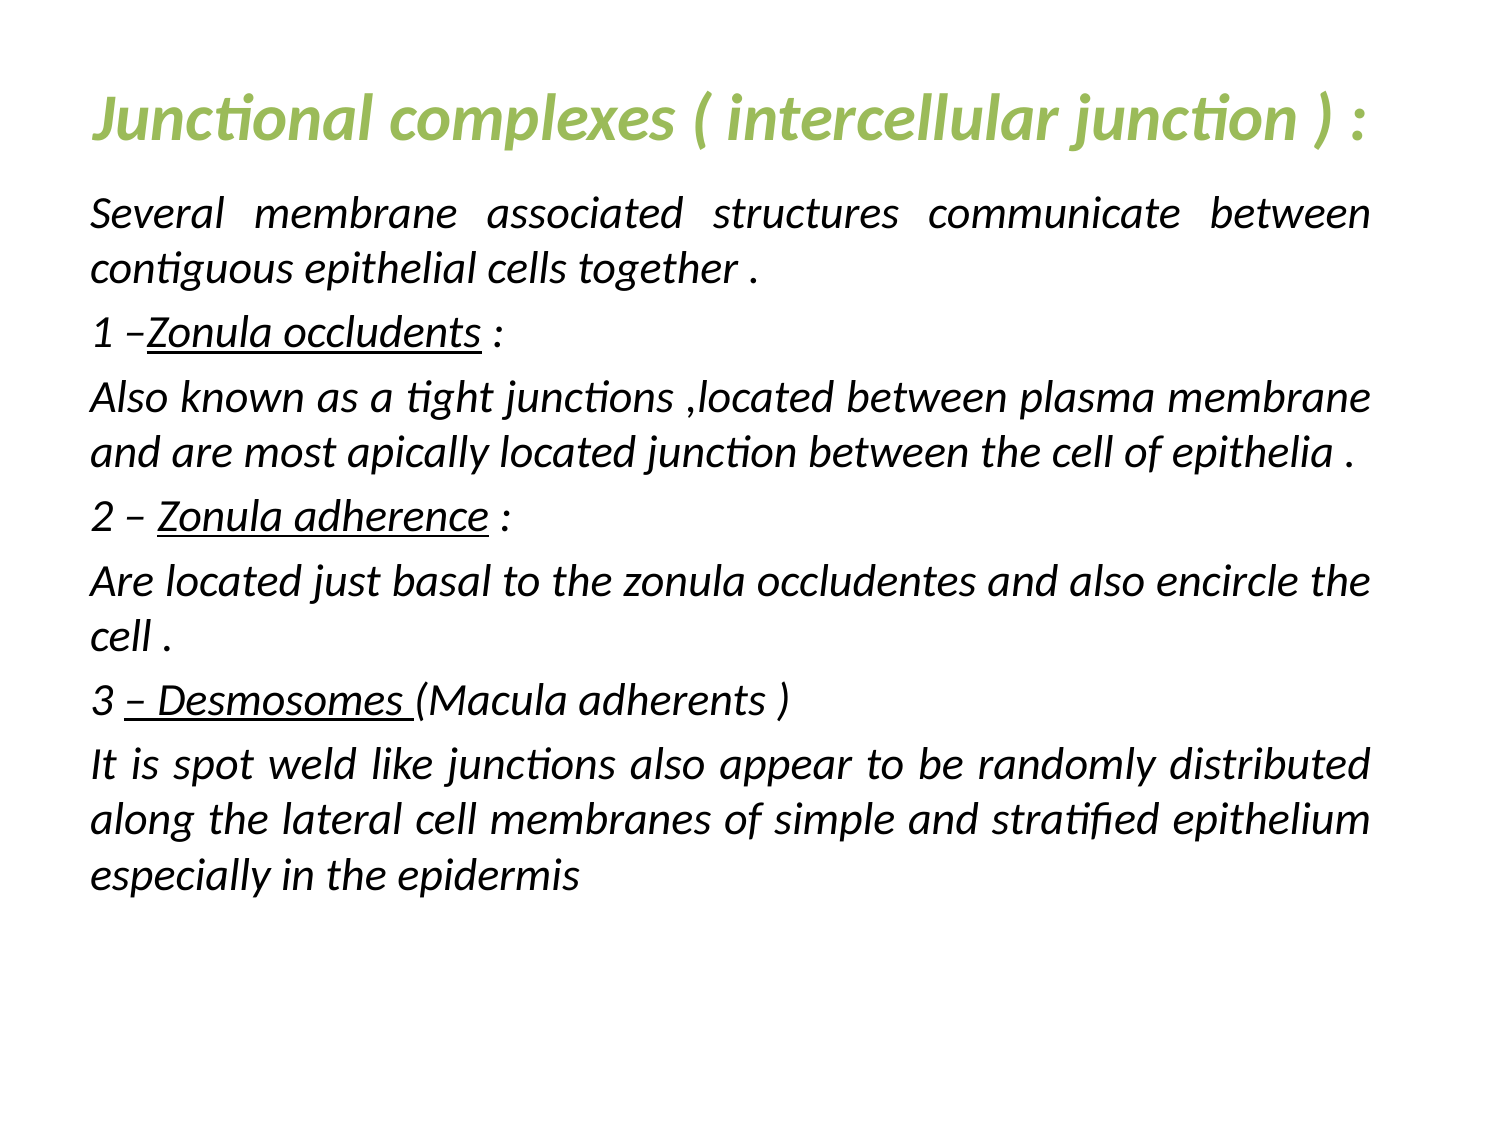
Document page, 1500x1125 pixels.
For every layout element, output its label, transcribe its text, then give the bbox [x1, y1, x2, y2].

title Junctional complexes ( intercellular junction ) : [75, 62, 1388, 174]
subtitle Several membrane associated structures communicate between contiguous epithelial cells together . 1 –Zonula occludents : Also known as a tight junctions ,located between plasma membrane and are most apically located junction between the cell of epithelia . 2 – Zonula adherence : Are located just basal to the zonula occludentes and also encircle the cell . 3 – Desmosomes (Macula adherents ) It is spot weld like junctions also appear to be randomly distributed along the lateral cell membranes of simple and stratified epithelium especially in the epidermis [75, 174, 1388, 925]
